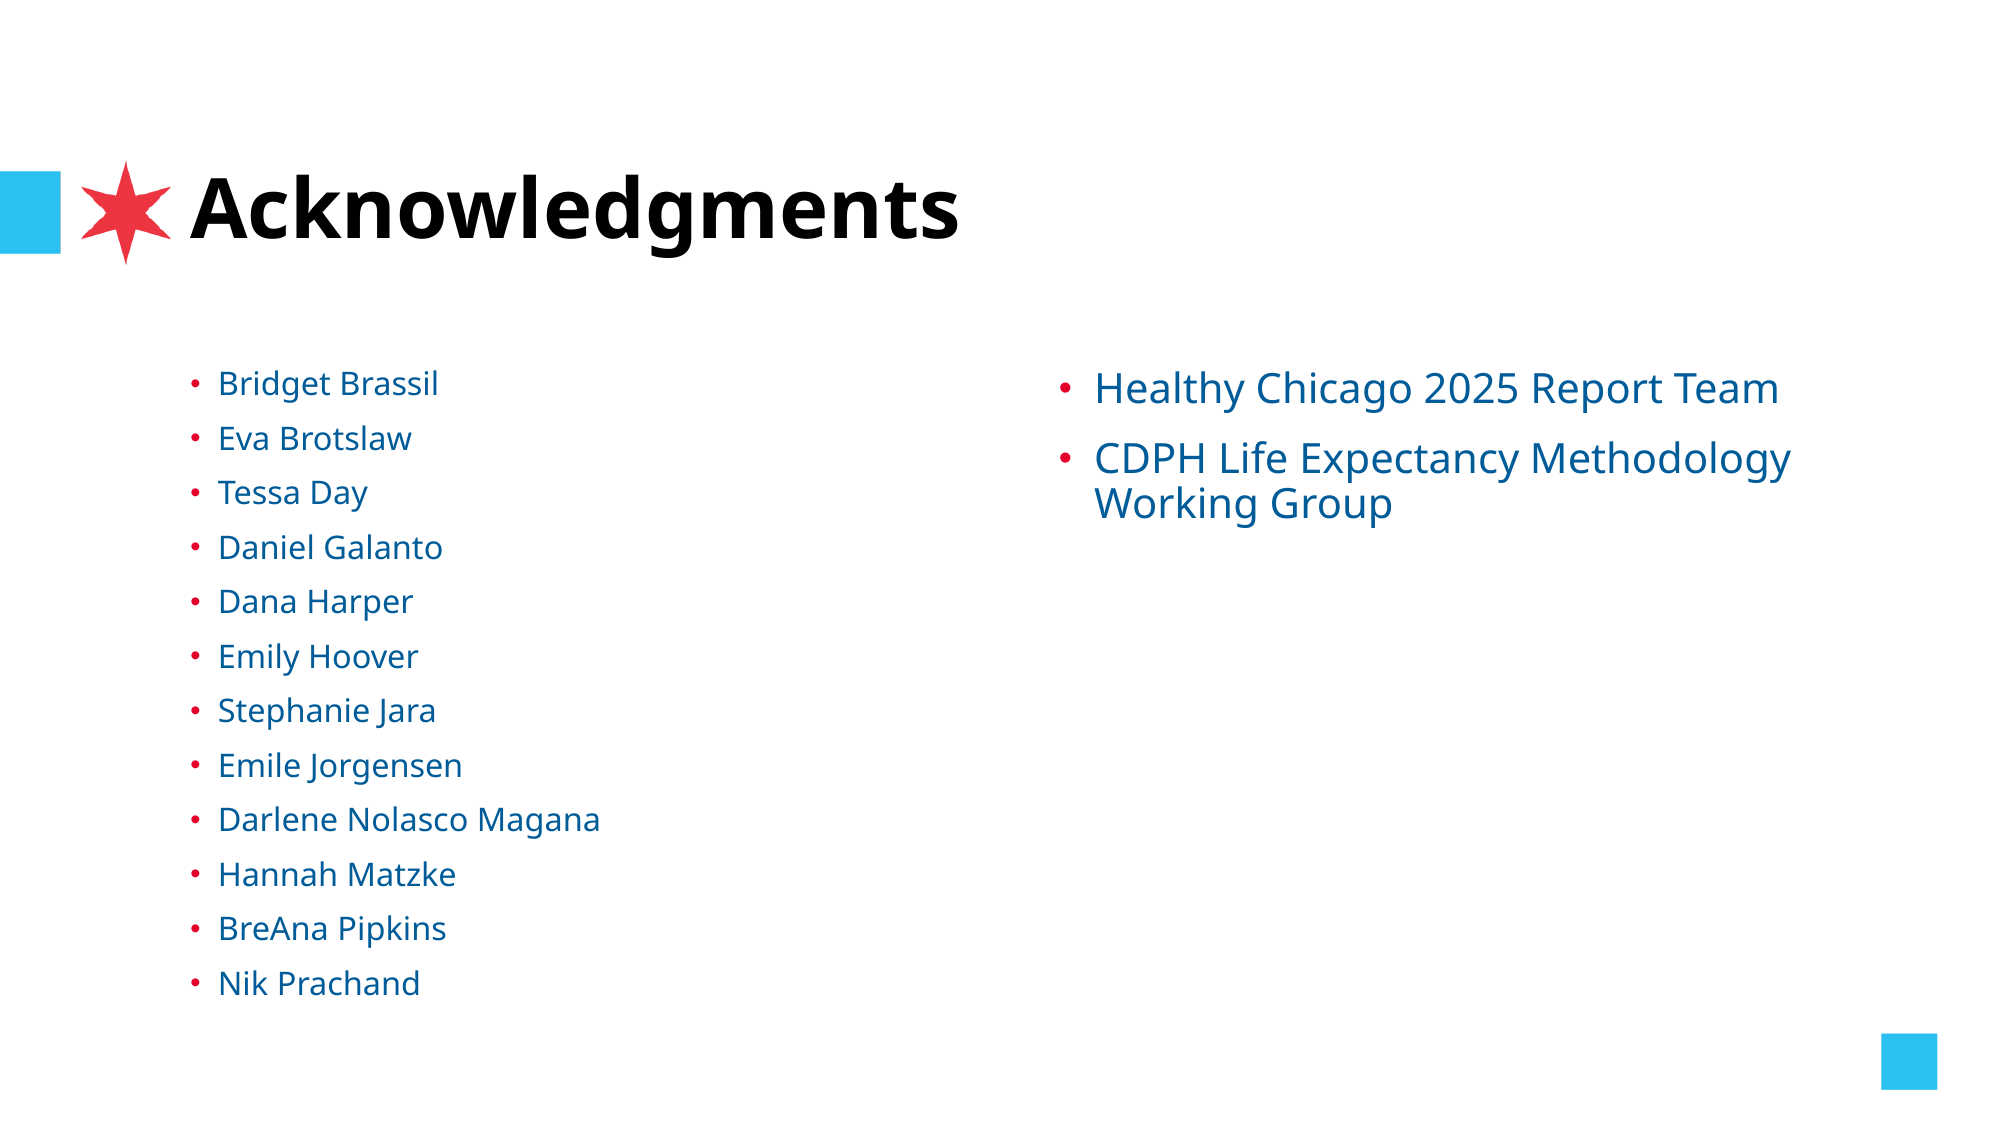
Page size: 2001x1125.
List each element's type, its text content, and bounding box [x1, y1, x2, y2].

title Acknowledgments [175, 79, 1826, 344]
list Healthy Chicago 2025 Report Team CDPH Life Expectancy Methodology Working Group [1043, 360, 1824, 1013]
picture [0, 160, 171, 265]
picture [1881, 1033, 1938, 1090]
list Bridget Brassil Eva Brotslaw Tessa Day Daniel Galanto Dana Harper Emily Hoover Stephanie Jara Emile Jorgensen Darlene Nolasco Magana Hannah Matzke BreAna Pipkins Nik Prachand [175, 360, 956, 1013]
